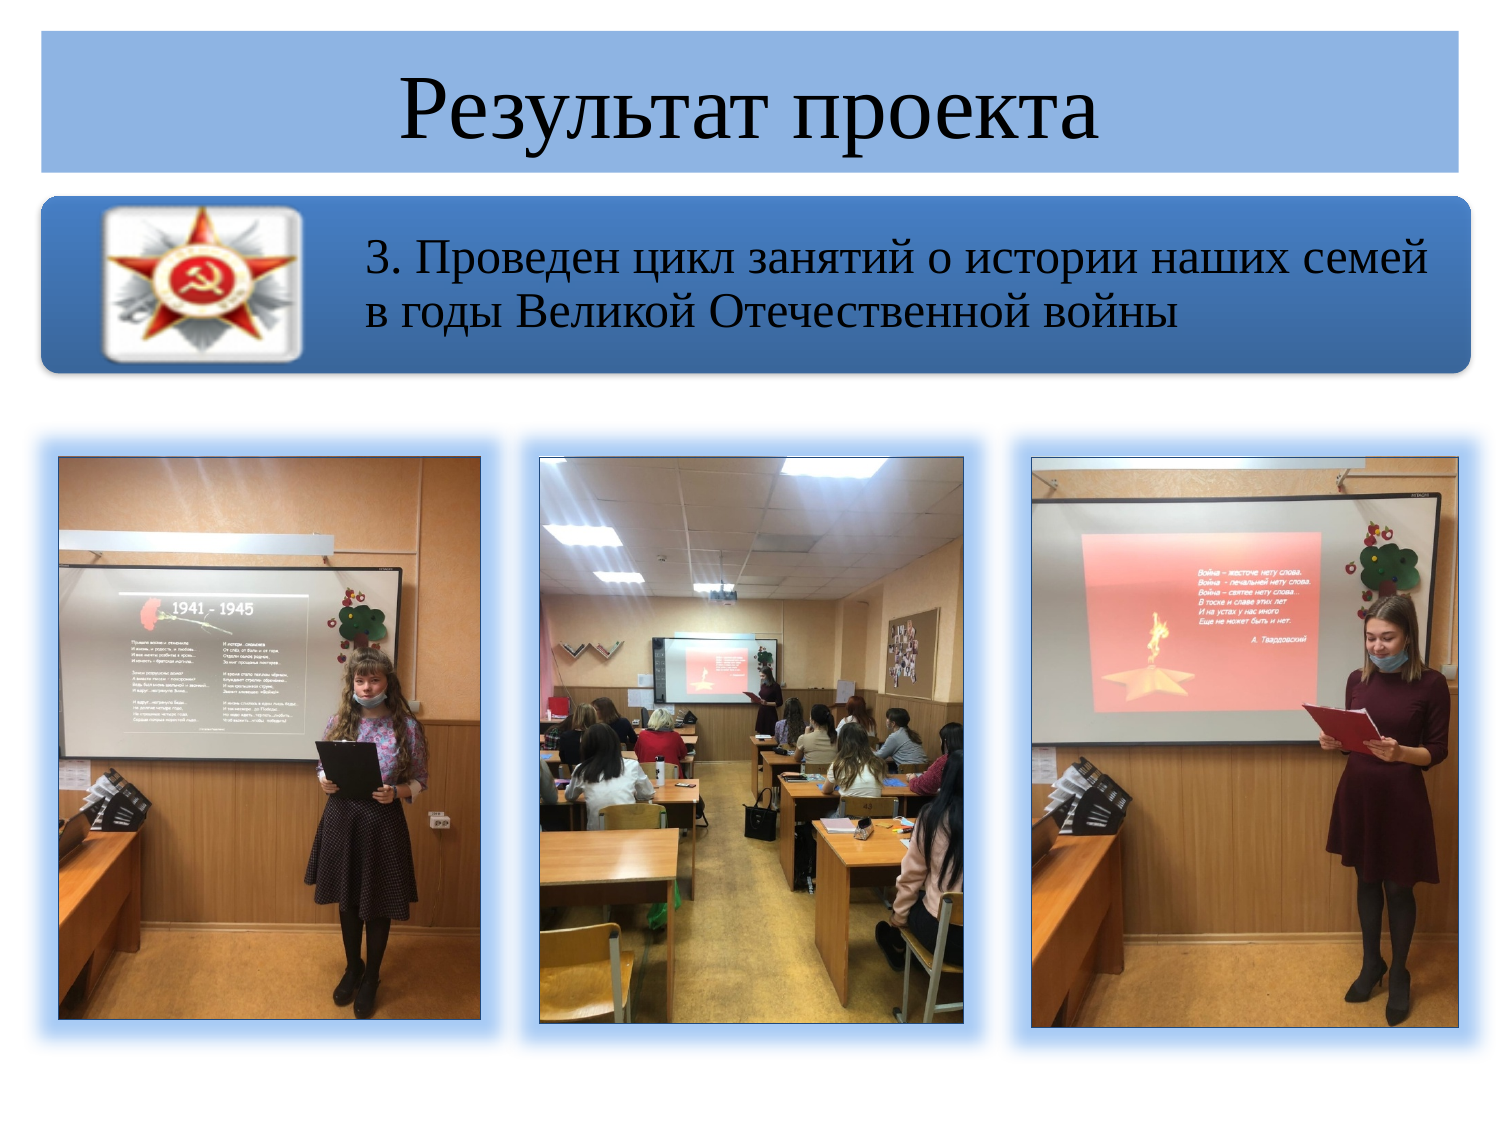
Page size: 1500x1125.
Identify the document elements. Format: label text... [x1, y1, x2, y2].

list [41, 195, 1471, 374]
picture [1031, 456, 1460, 1028]
title Результат проекта [41, 30, 1459, 173]
picture [538, 456, 965, 1024]
picture [58, 456, 481, 1020]
